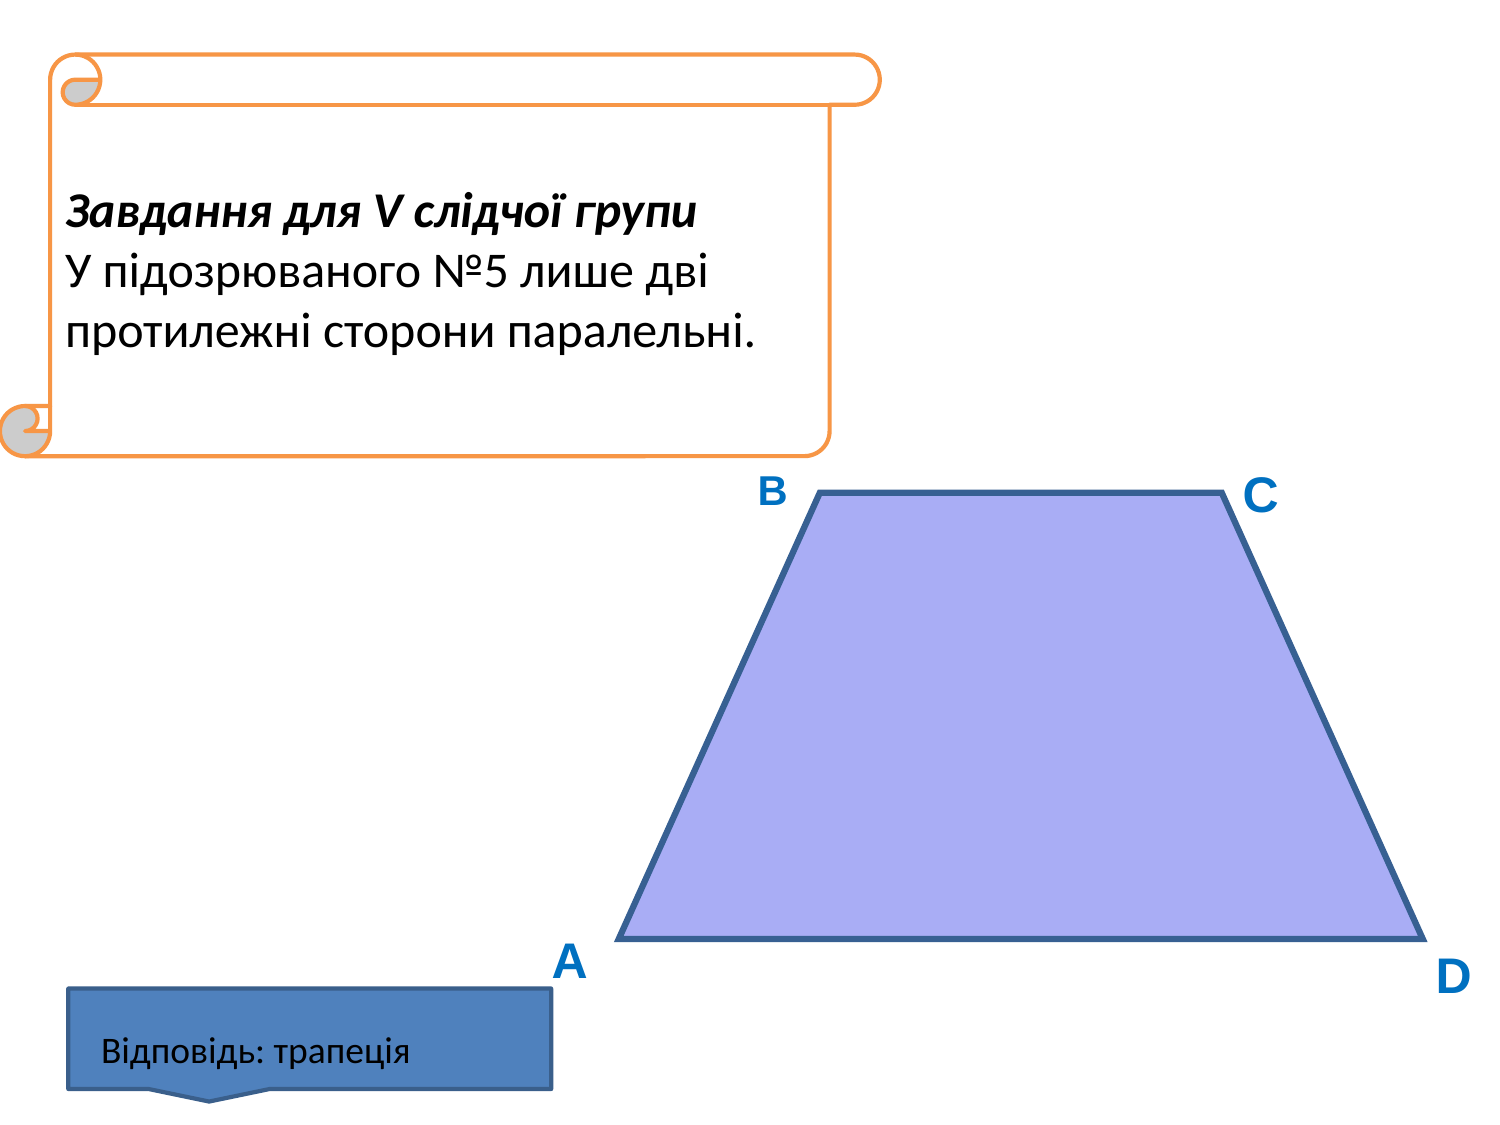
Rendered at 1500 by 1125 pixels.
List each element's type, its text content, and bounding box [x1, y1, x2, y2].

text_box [536, 454, 1488, 1013]
text_box [66, 986, 554, 1104]
text_box Завдання для V слідчої групи У підозрюваного №5 лише дві протилежні сторони паралельні. [0, 52, 882, 459]
text_box Відповідь: трапеція [86, 1018, 435, 1079]
